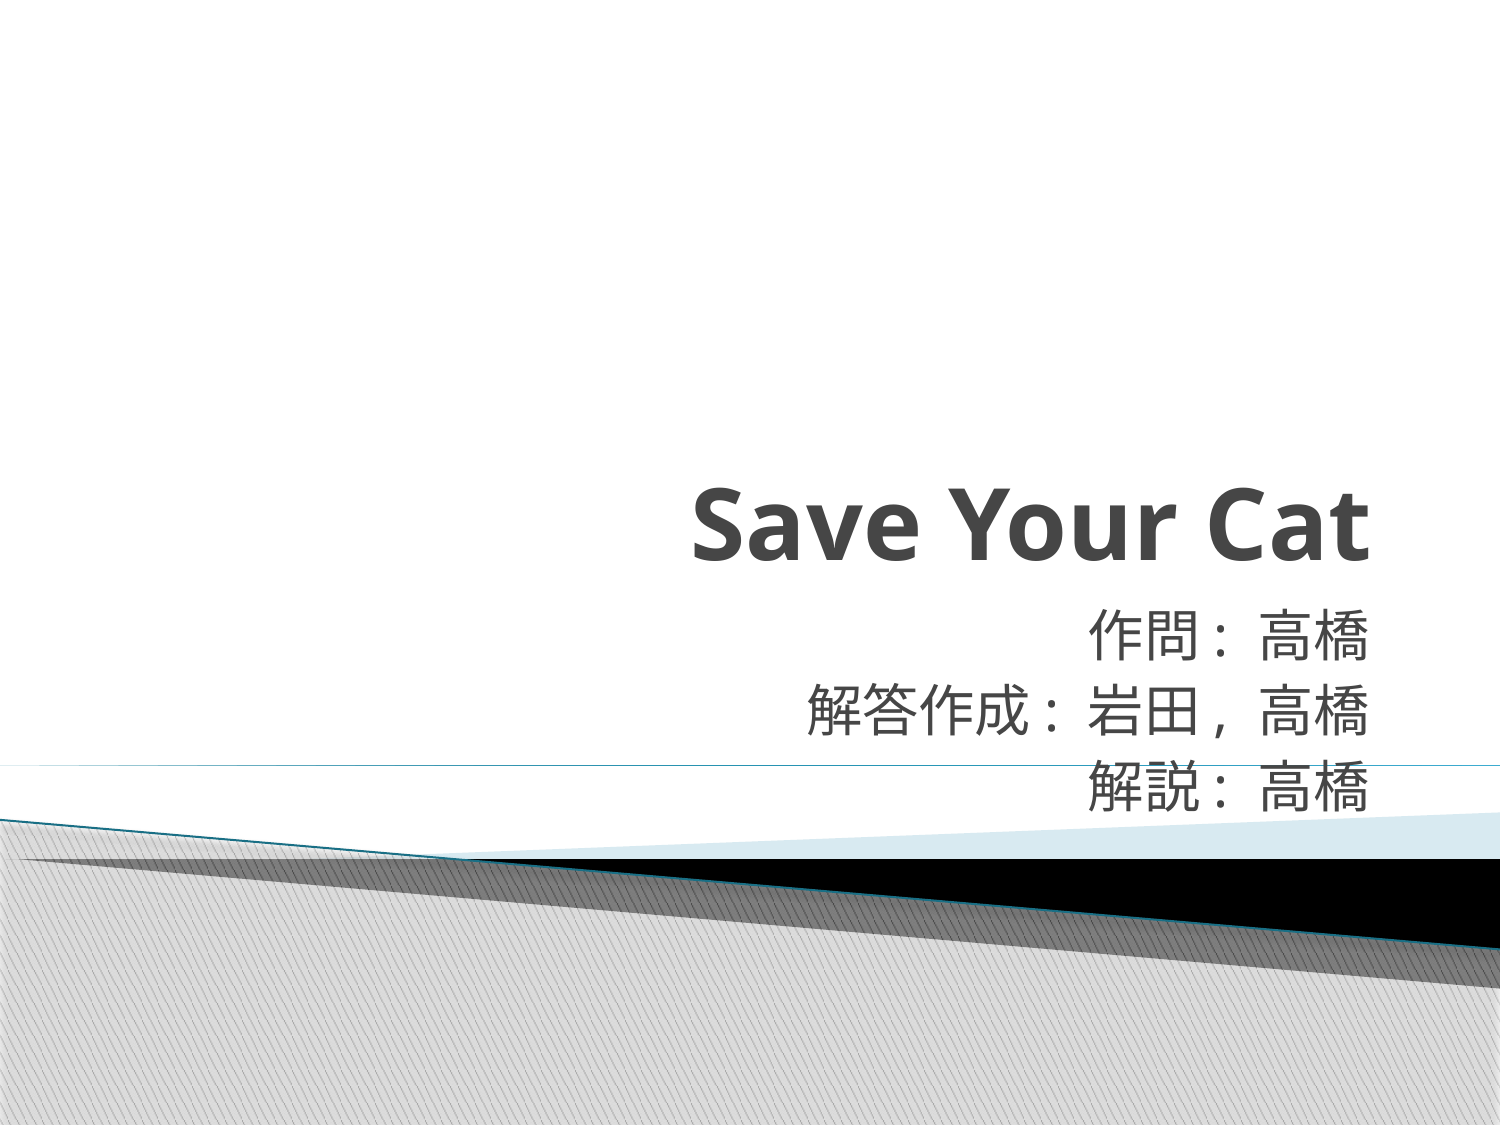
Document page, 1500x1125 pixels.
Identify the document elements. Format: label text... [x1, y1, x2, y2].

picture [5, 859, 112, 868]
subtitle 作問: 高橋 解答作成: 岩田, 高橋 解説: 高橋 [112, 592, 1388, 882]
title Save Your Cat [112, 287, 1388, 588]
picture [279, 882, 1500, 989]
